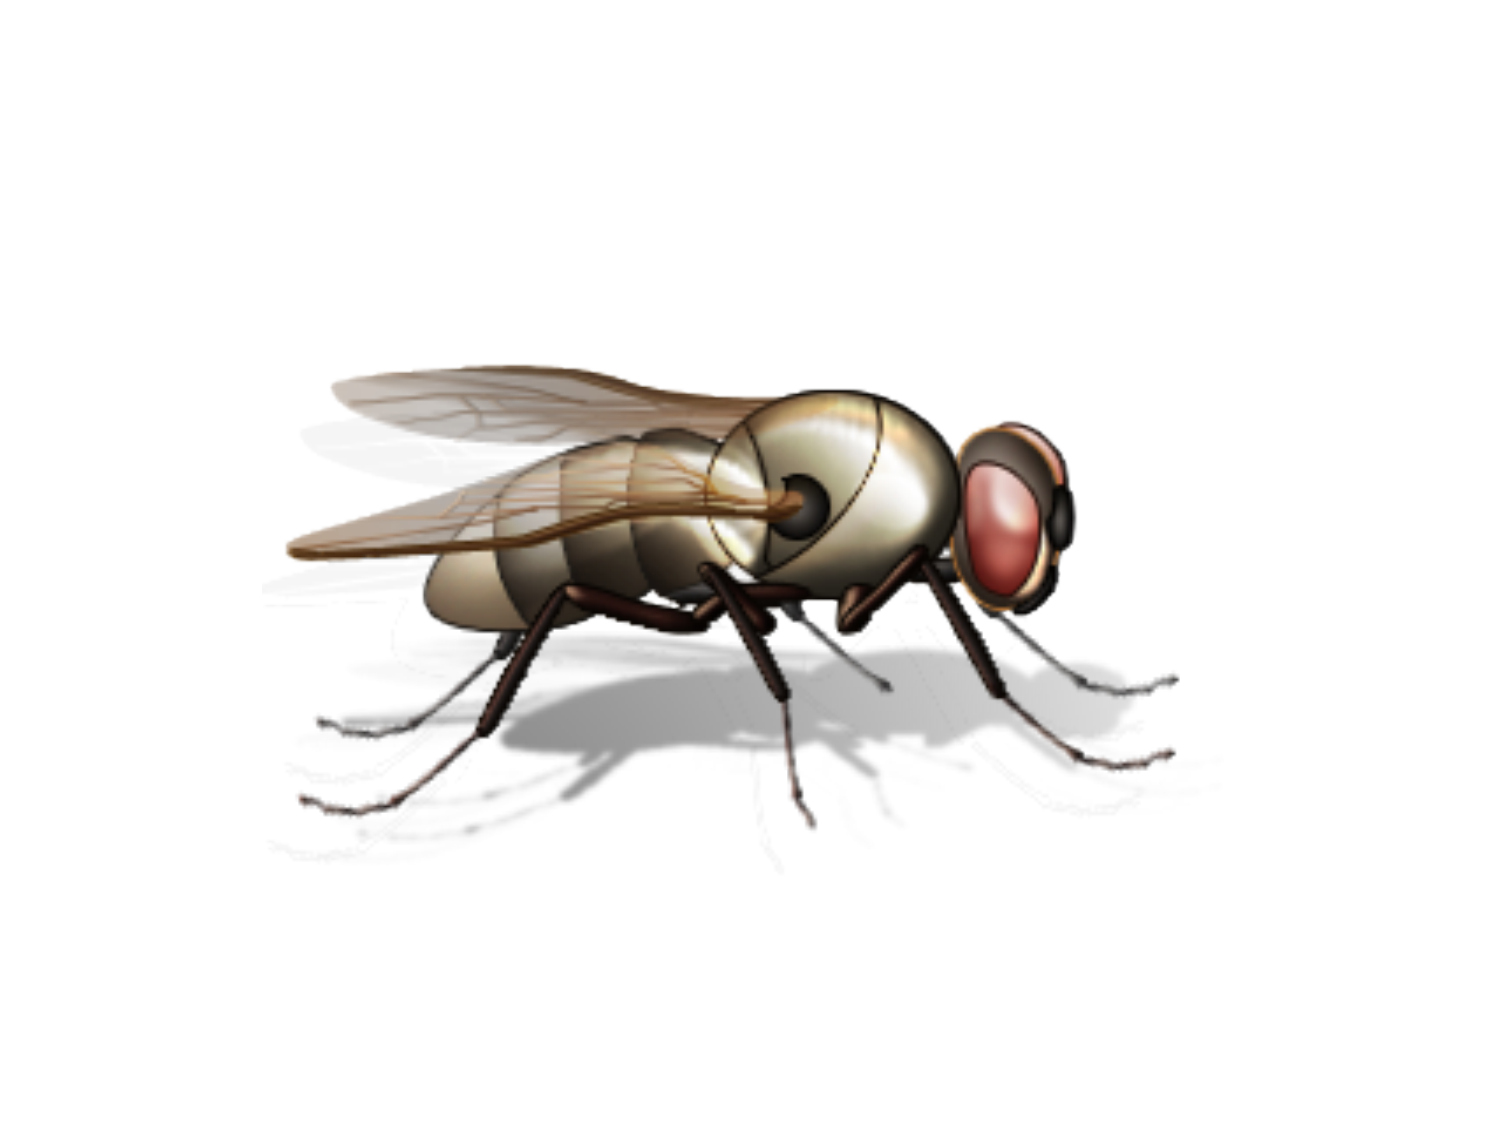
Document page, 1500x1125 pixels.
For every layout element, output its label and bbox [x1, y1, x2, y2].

picture [262, 49, 1276, 1063]
